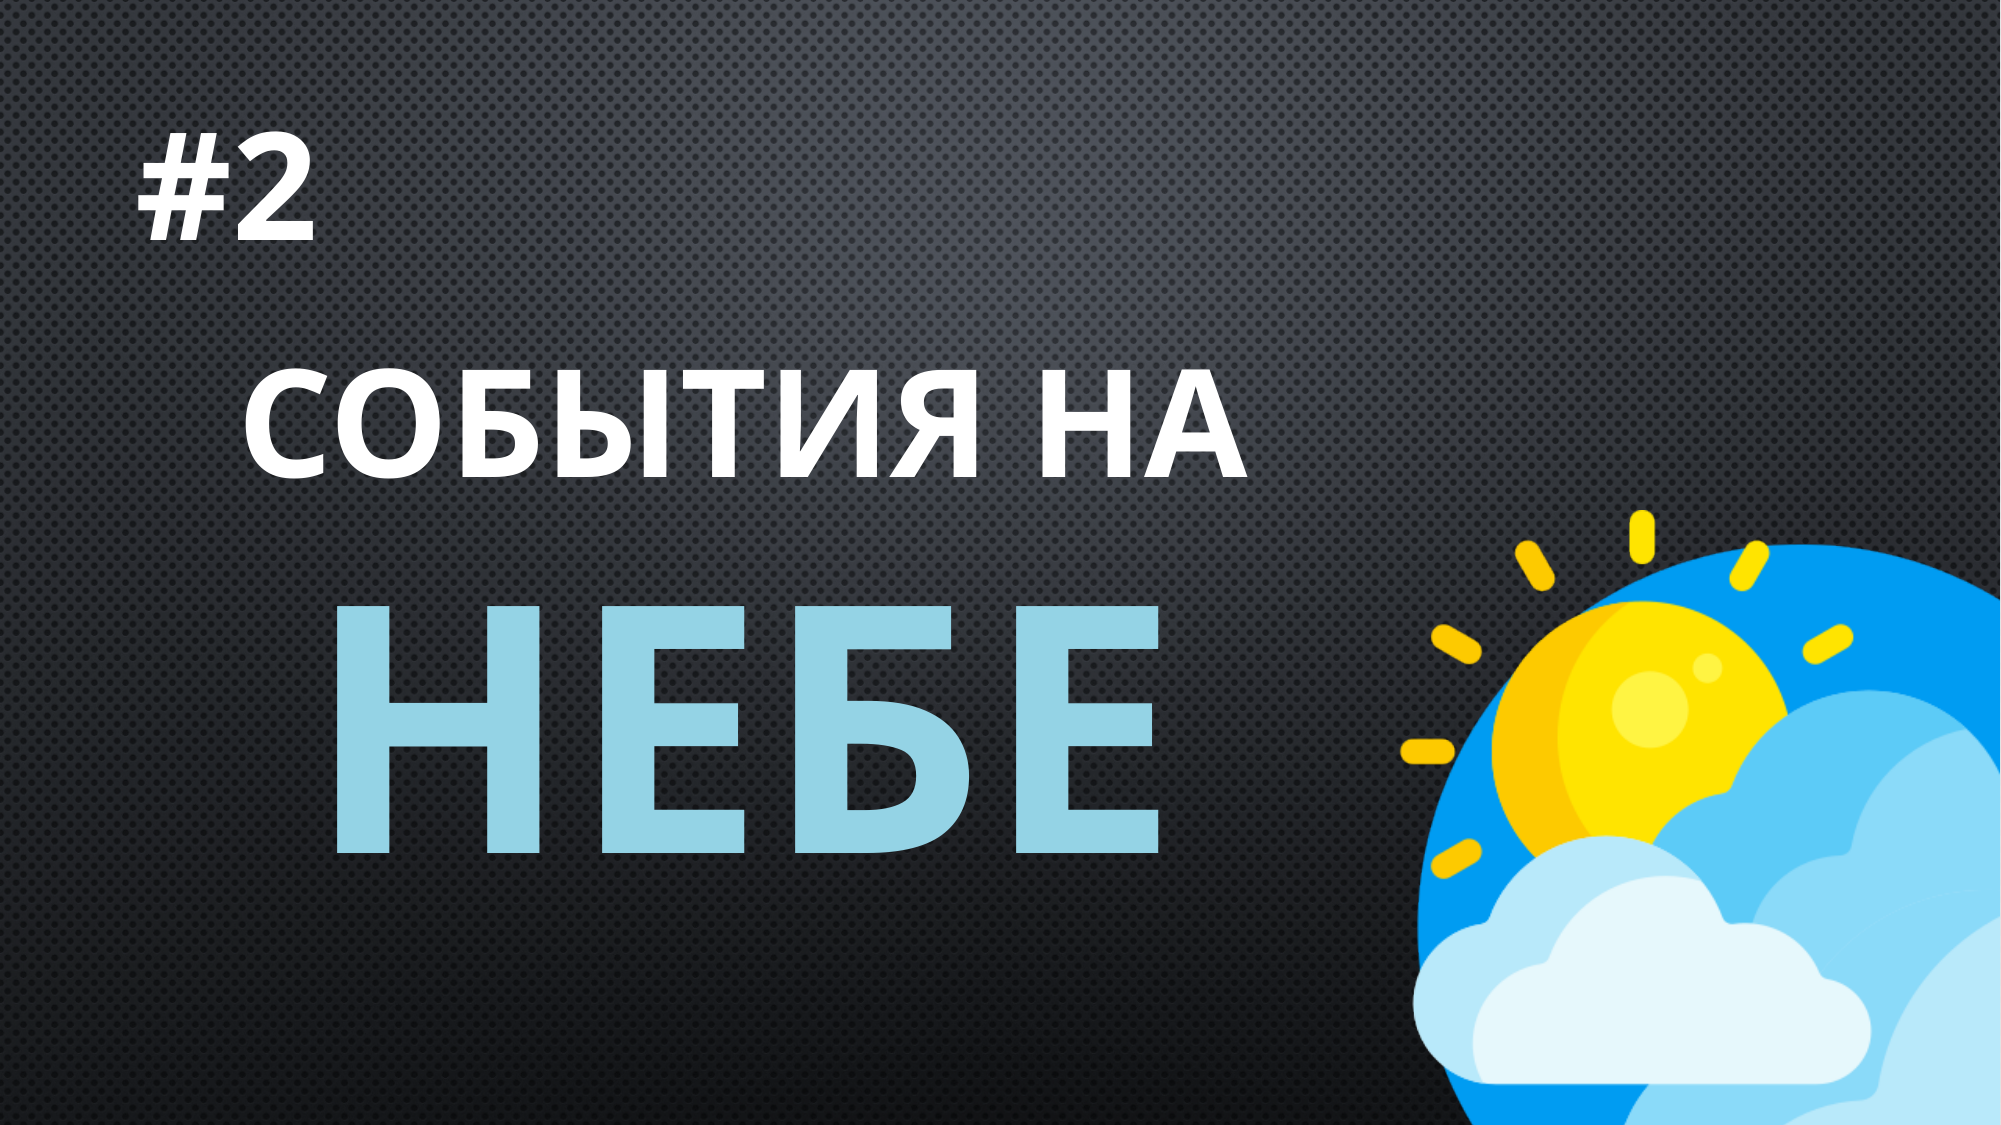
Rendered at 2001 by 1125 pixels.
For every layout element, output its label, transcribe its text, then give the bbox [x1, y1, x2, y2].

subtitle СОБЫТИЯ НА НЕБЕ [31, 319, 1455, 985]
picture [1392, 510, 2000, 1125]
text_box #2 [78, 83, 375, 283]
